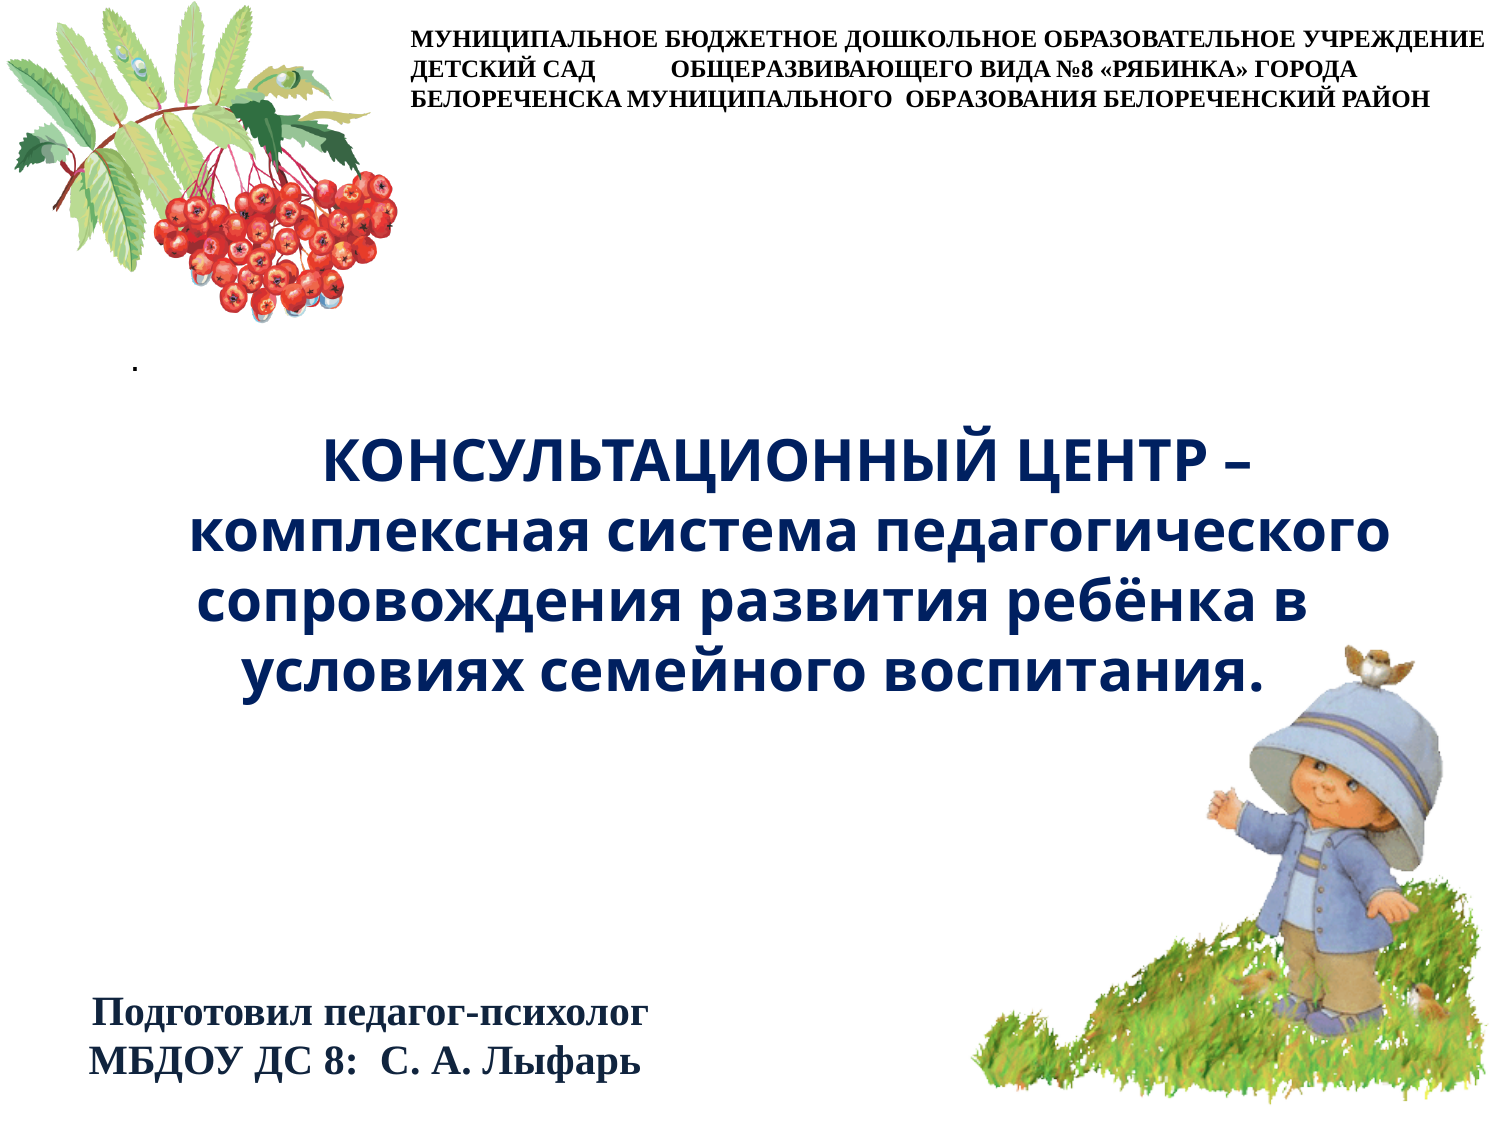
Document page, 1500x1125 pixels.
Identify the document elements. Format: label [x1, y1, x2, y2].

text_box [0, 0, 1500, 1125]
